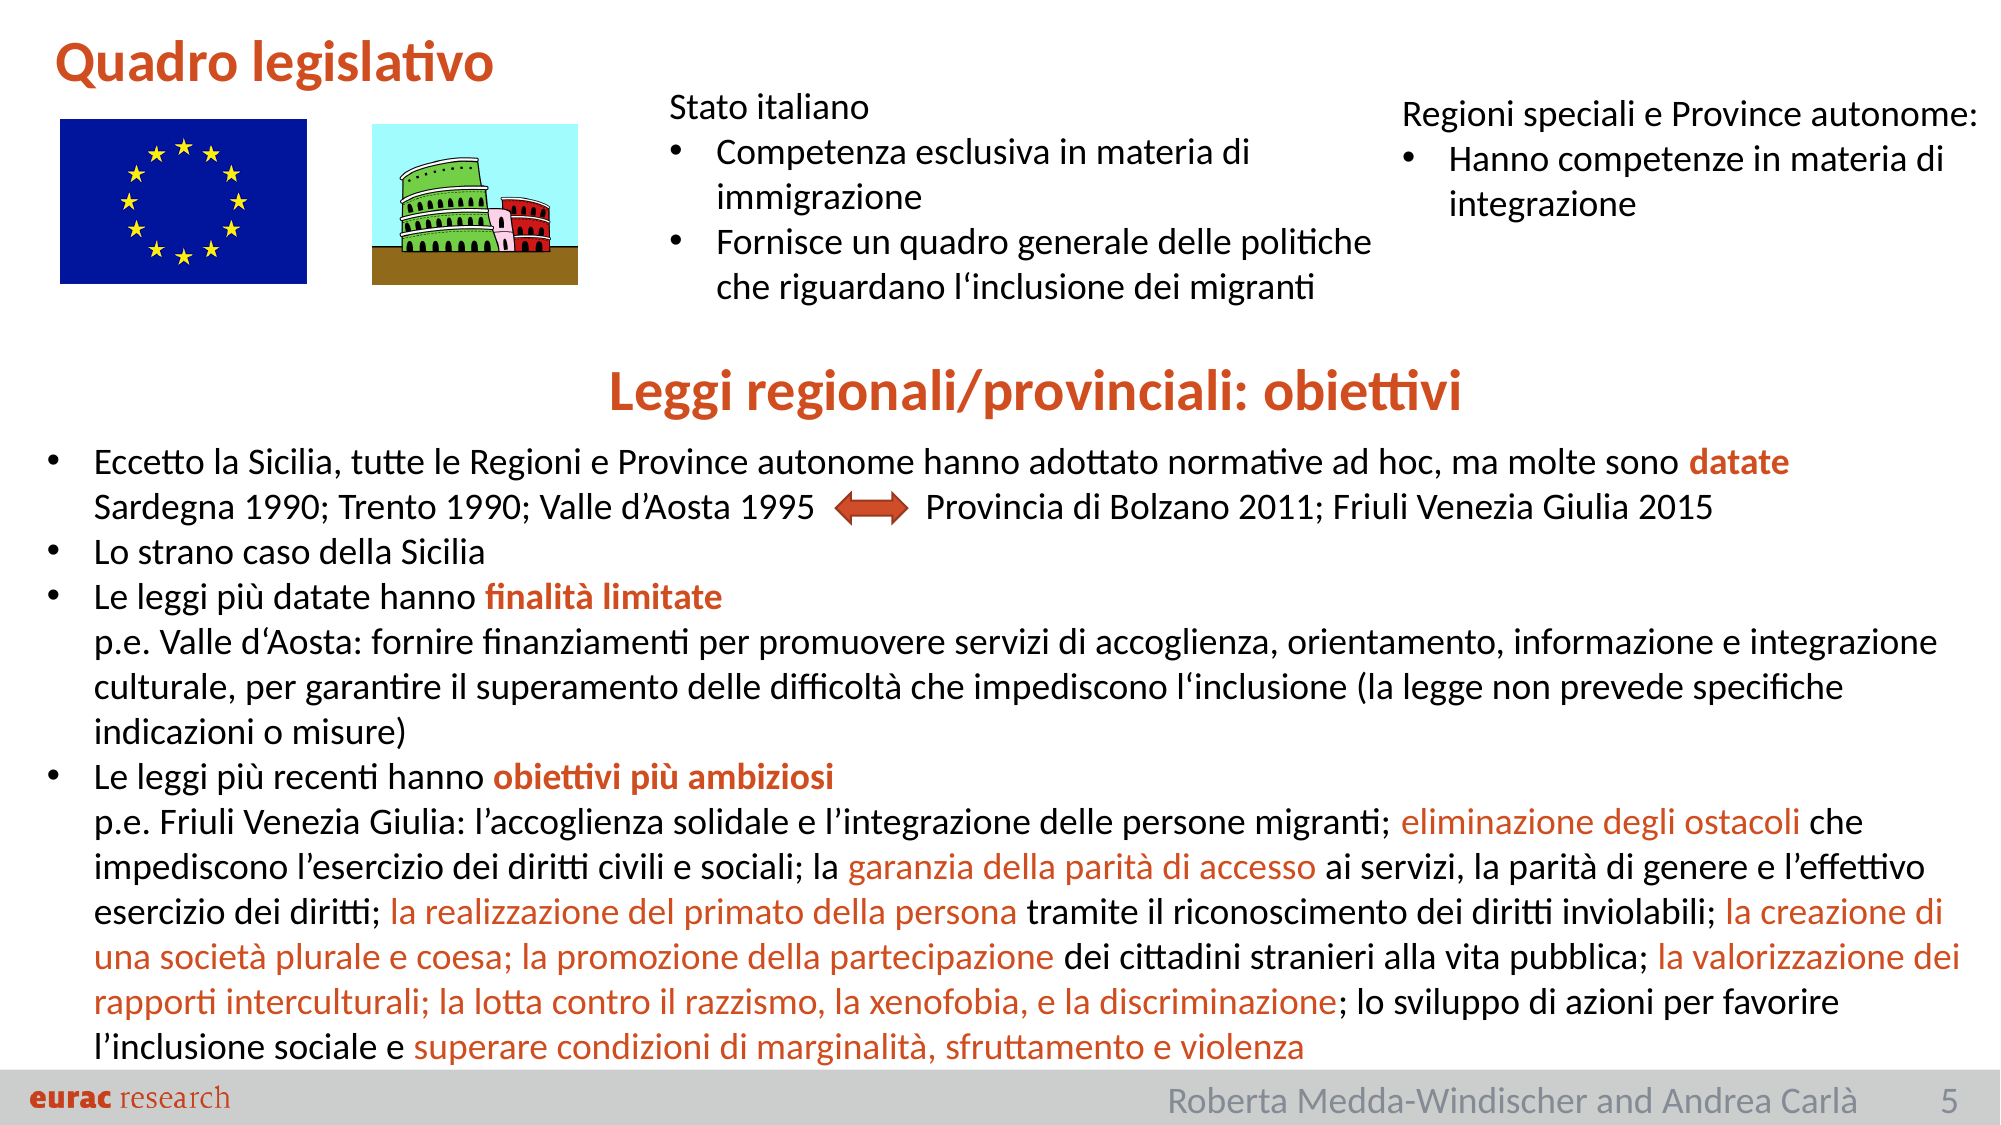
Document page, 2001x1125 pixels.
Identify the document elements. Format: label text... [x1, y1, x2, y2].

text_box [834, 490, 909, 526]
picture [30, 1085, 230, 1108]
text_box Stato italiano Competenza esclusiva in materia di immigrazione Fornisce un quadro generale delle politiche che riguardano l‘inclusione dei migranti [654, 74, 1392, 315]
text_box Leggi regionali/provinciali: obiettivi [595, 344, 1478, 429]
picture [60, 119, 307, 284]
text_box Eccetto la Sicilia, tutte le Regioni e Province autonome hanno adottato normative ad hoc, ma molte sono datate Sardegna 1990; Trento 1990; Valle d’Aosta 1995 Provincia di Bolzano 2011; Friuli Venezia Giulia 2015 Lo strano caso della Sicilia Le leggi più datate hanno finalità limitate p.e. Valle d‘Aosta: fornire finanziamenti per promuovere servizi di accoglienza, orientamento, informazione e integrazione culturale, per garantire il superamento delle difficoltà che impediscono l‘inclusione (la legge non prevede specifiche indicazioni o misure) Le leggi più recenti hanno obiettivi più ambiziosi p.e. Friuli Venezia Giulia: l’accoglienza solidale e l’integrazione delle persone migranti; eliminazione degli ostacoli che impediscono l’esercizio dei diritti civili e sociali; la garanzia della parità di accesso ai servizi, la parità di genere e l’effettivo esercizio dei diritti; la realizzazione del primato della persona tramite il riconoscimento dei diritti inviolabili; la creazione di una società plurale e coesa; la promozione della partecipazione dei cittadini stranieri alla vita pubblica; la valorizzazione dei rapporti interculturali; la lotta contro il razzismo, la xenofobia, e la discriminazione; lo sviluppo di azioni per favorire l’inclusione sociale e superare condizioni di marginalità, sfruttamento e violenza [32, 429, 2000, 1075]
picture [372, 124, 578, 285]
text_box Quadro legislativo [41, 15, 510, 101]
text_box Regioni speciali e Province autonome: Hanno competenze in materia di integrazione [1387, 81, 2000, 232]
